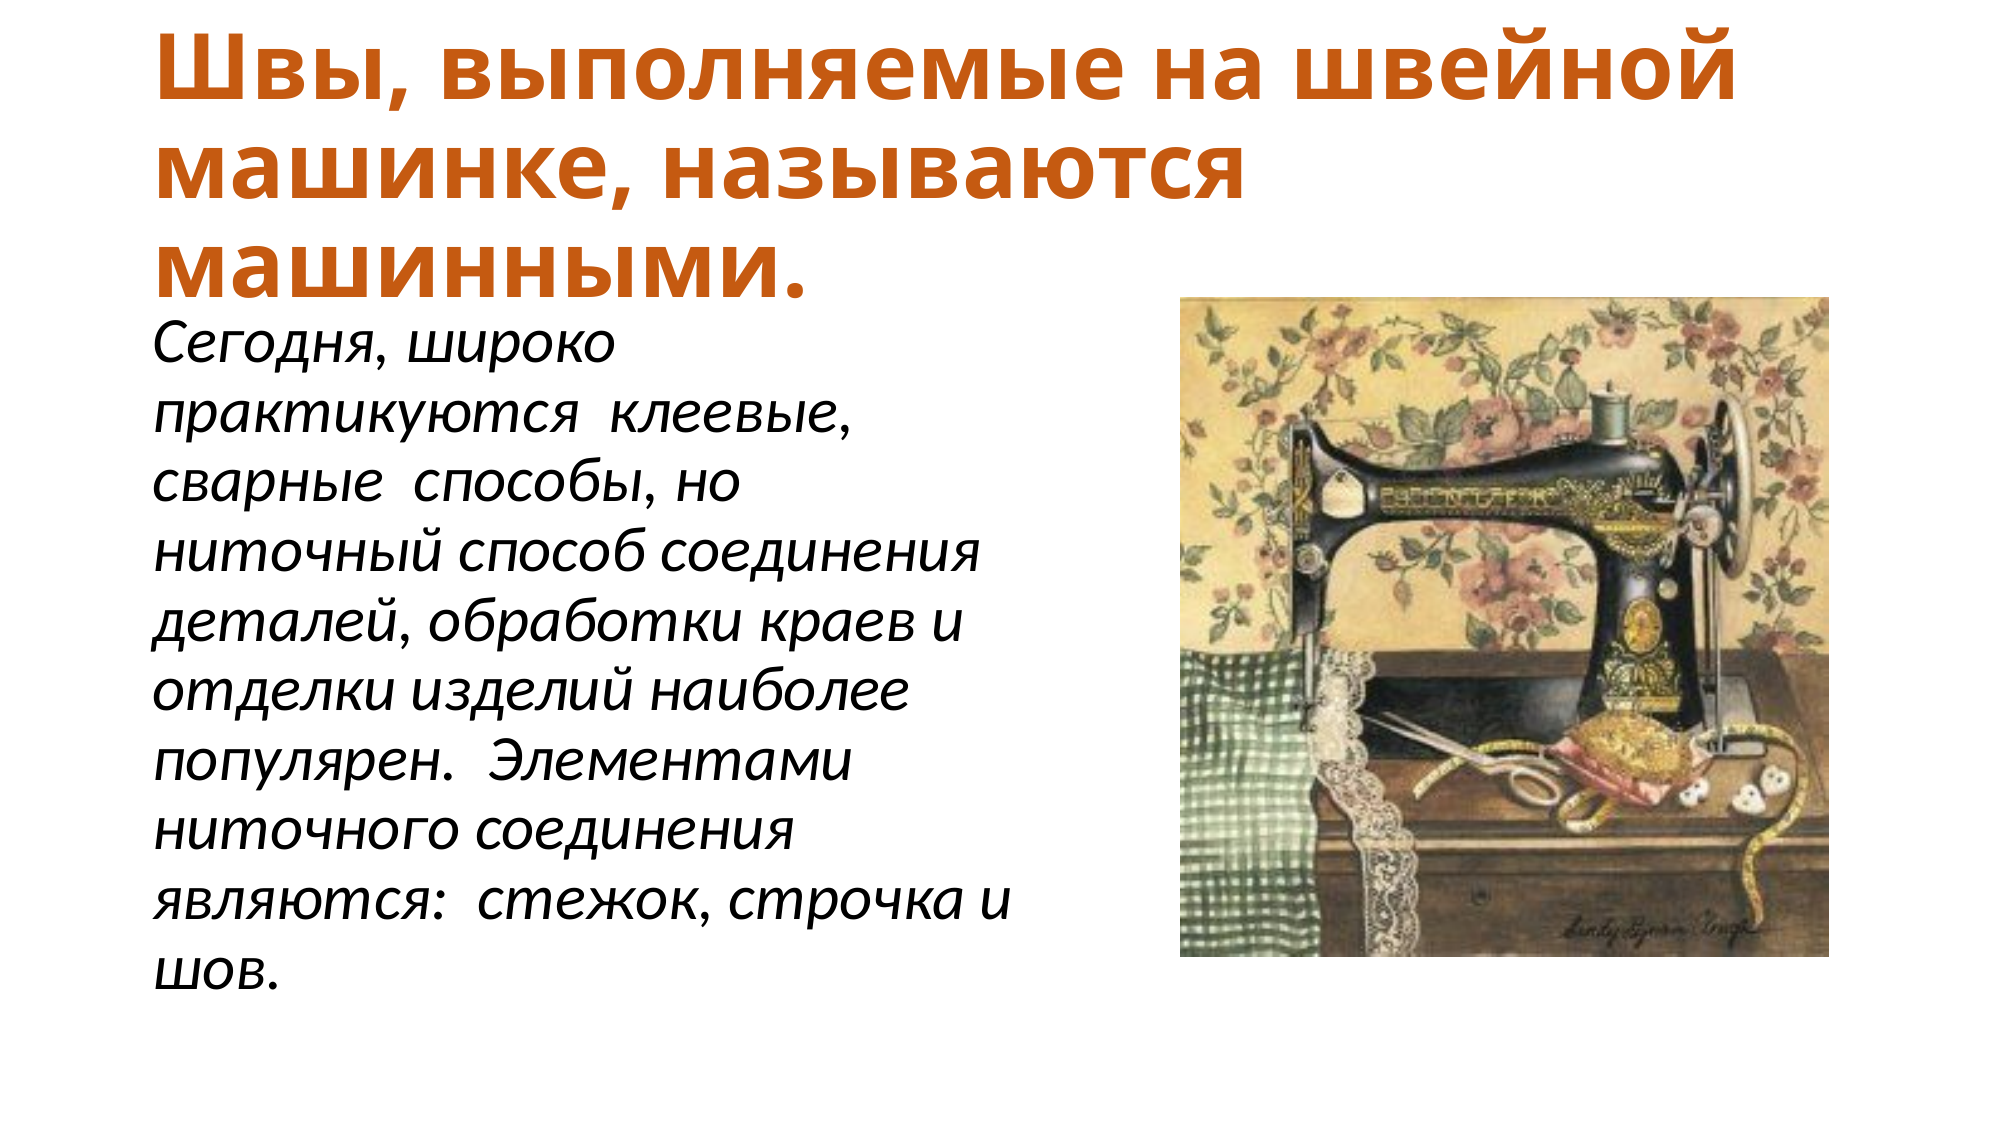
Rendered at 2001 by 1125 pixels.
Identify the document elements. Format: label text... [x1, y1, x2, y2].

title Швы, выполняемые на швейной машинке, называются машинными. [137, 59, 1863, 278]
list Сегодня, широко практикуются клеевые, сварные способы, но ниточный способ соединения деталей, обработки краев и отделки изделий наиболее популярен. Элементами ниточного соединения являются: стежок, строчка и шов. [137, 299, 1056, 1014]
picture [1180, 297, 1829, 957]
